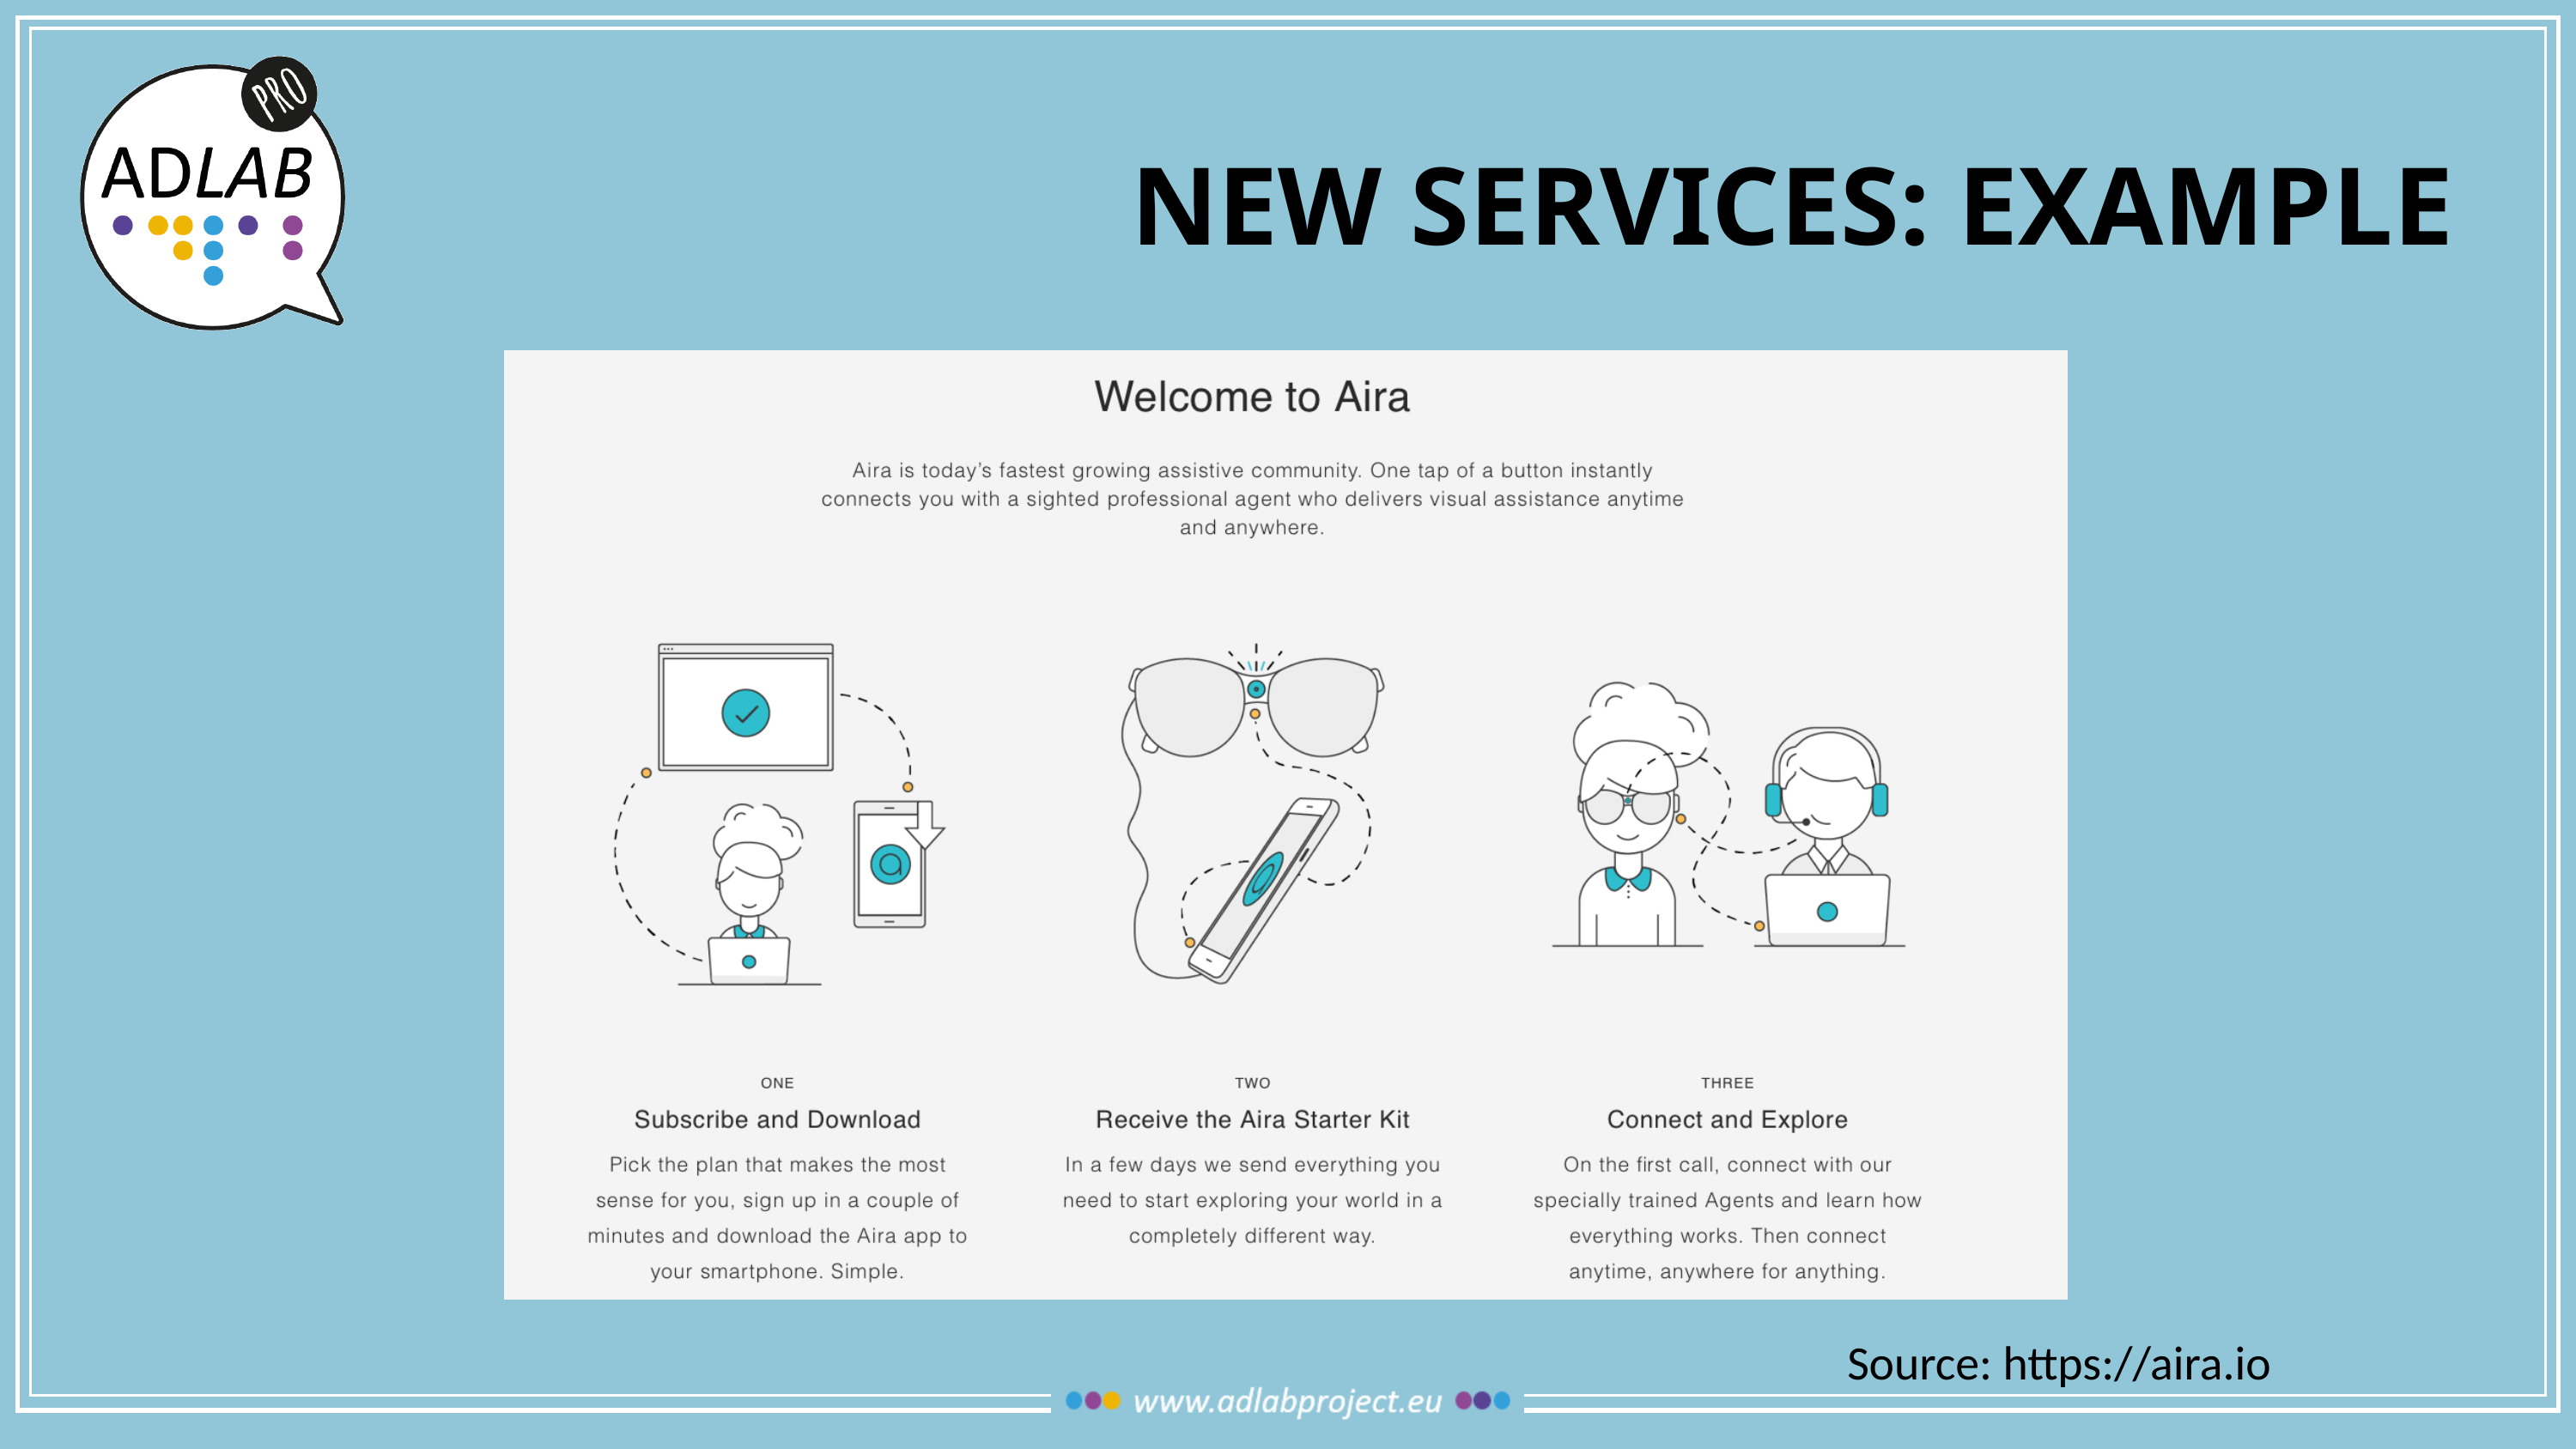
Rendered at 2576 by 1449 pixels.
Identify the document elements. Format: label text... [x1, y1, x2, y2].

picture [72, 49, 353, 330]
picture [504, 350, 2068, 1300]
title NEW SERVICES: example [384, 70, 2467, 351]
text_box Source: https://aira.io [1834, 1325, 2303, 1396]
picture [1051, 1378, 1524, 1429]
